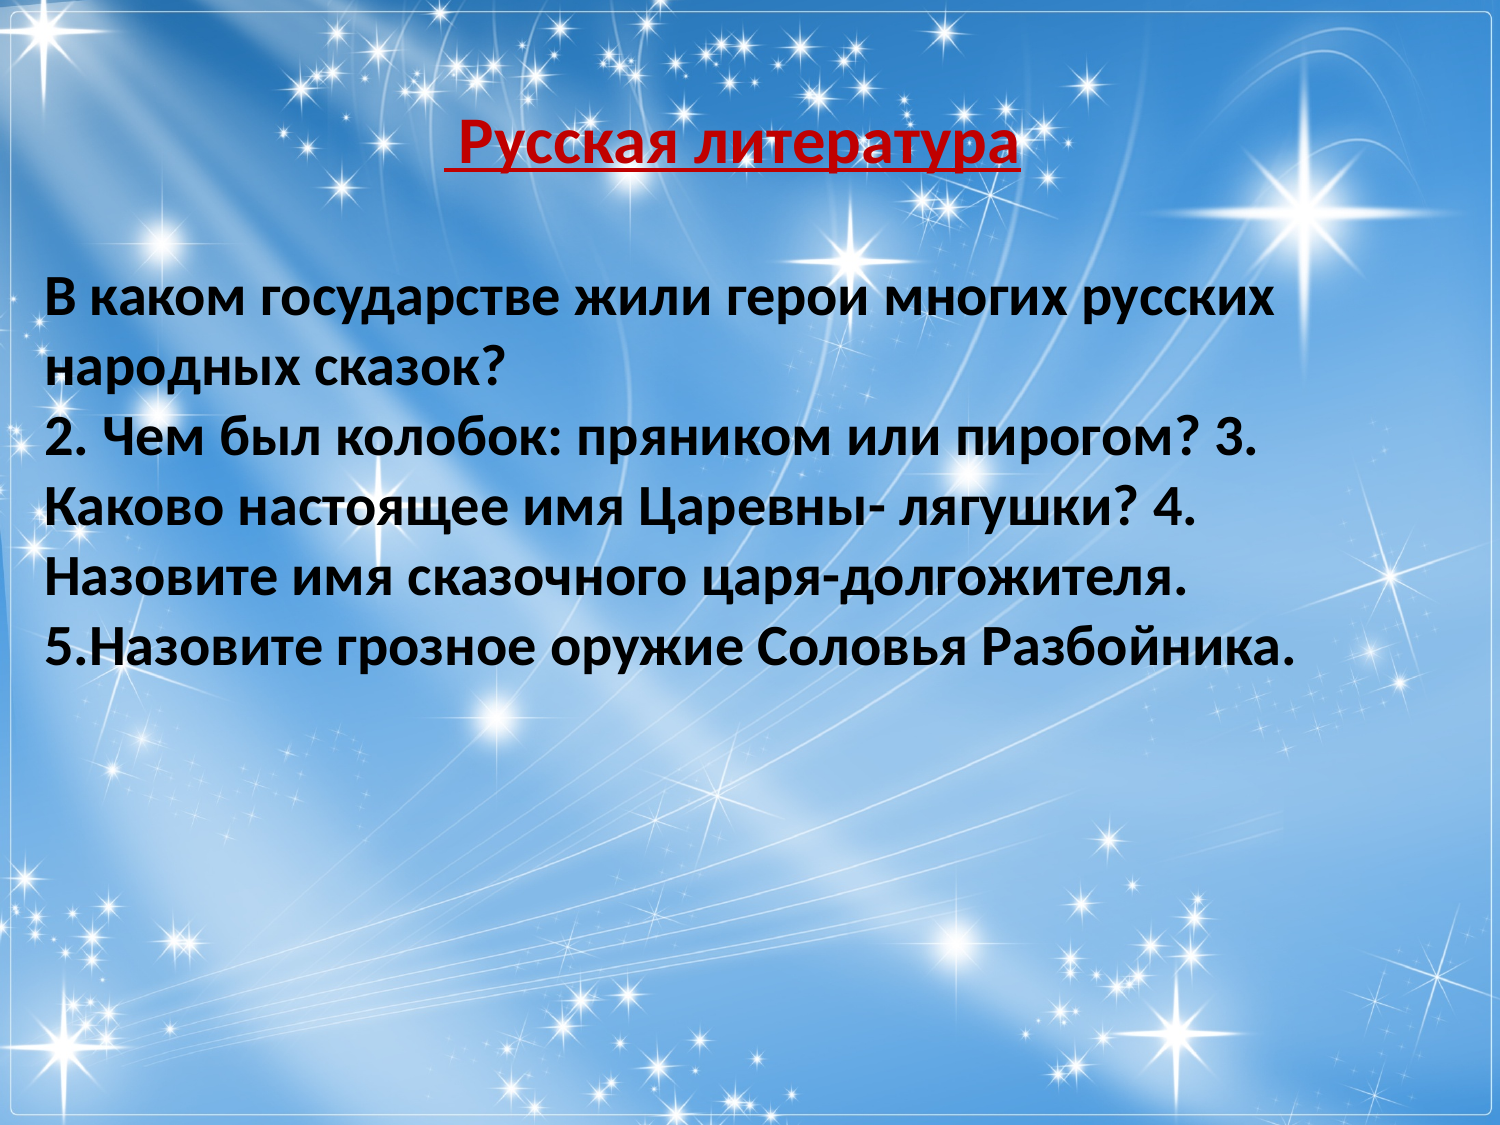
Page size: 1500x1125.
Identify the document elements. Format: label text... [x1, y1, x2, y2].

picture [0, 0, 1500, 1125]
text_box Русская литература В каком государстве жили герои многих русских народных сказок? 2. Чем был колобок: пряником или пирогом? 3. Каково настоящее имя Царевны- лягушки? 4. Назовите имя сказочного царя-долгожителя. 5.Назовите грозное оружие Соловья Разбойника. [29, 89, 1436, 775]
